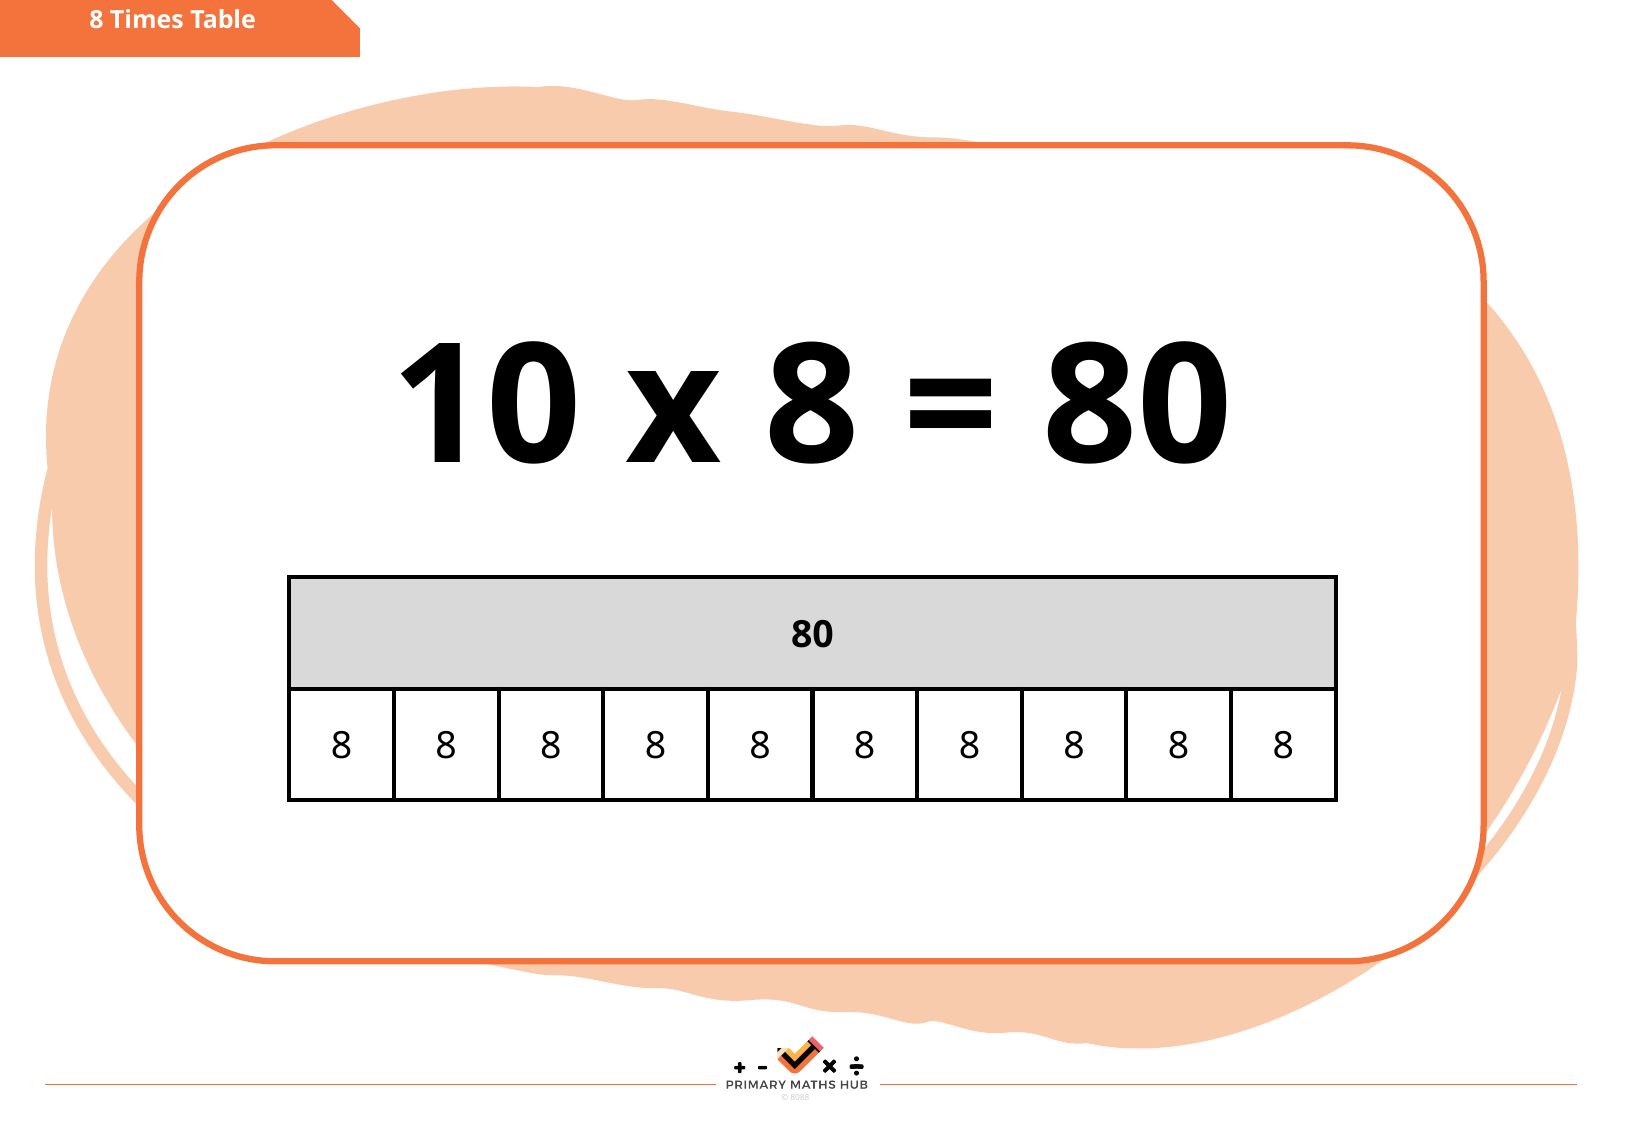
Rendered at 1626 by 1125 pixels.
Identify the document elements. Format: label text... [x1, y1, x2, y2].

table_cell 8 [710, 691, 810, 798]
text_box 8 Times Table [0, 0, 361, 58]
table_cell 8 [1233, 691, 1334, 798]
table_cell 8 [396, 691, 497, 798]
text_box © 8088 [720, 1084, 870, 1110]
text_box [1479, 300, 1579, 867]
table_cell 8 [291, 691, 392, 798]
text_box [138, 144, 1485, 963]
table_cell 8 [919, 691, 1020, 798]
table_header 80 [291, 579, 1334, 687]
table_cell 8 [501, 691, 601, 798]
table_cell 8 [1024, 691, 1124, 798]
table_cell 8 [605, 691, 706, 798]
text_box [273, 91, 956, 144]
table_cell 8 [1128, 691, 1229, 798]
picture [722, 1034, 872, 1094]
table_cell 8 [815, 691, 915, 798]
text_box [496, 960, 1374, 1044]
text_box [39, 214, 155, 799]
text_box 10 x 8 = 80 [140, 288, 1485, 503]
